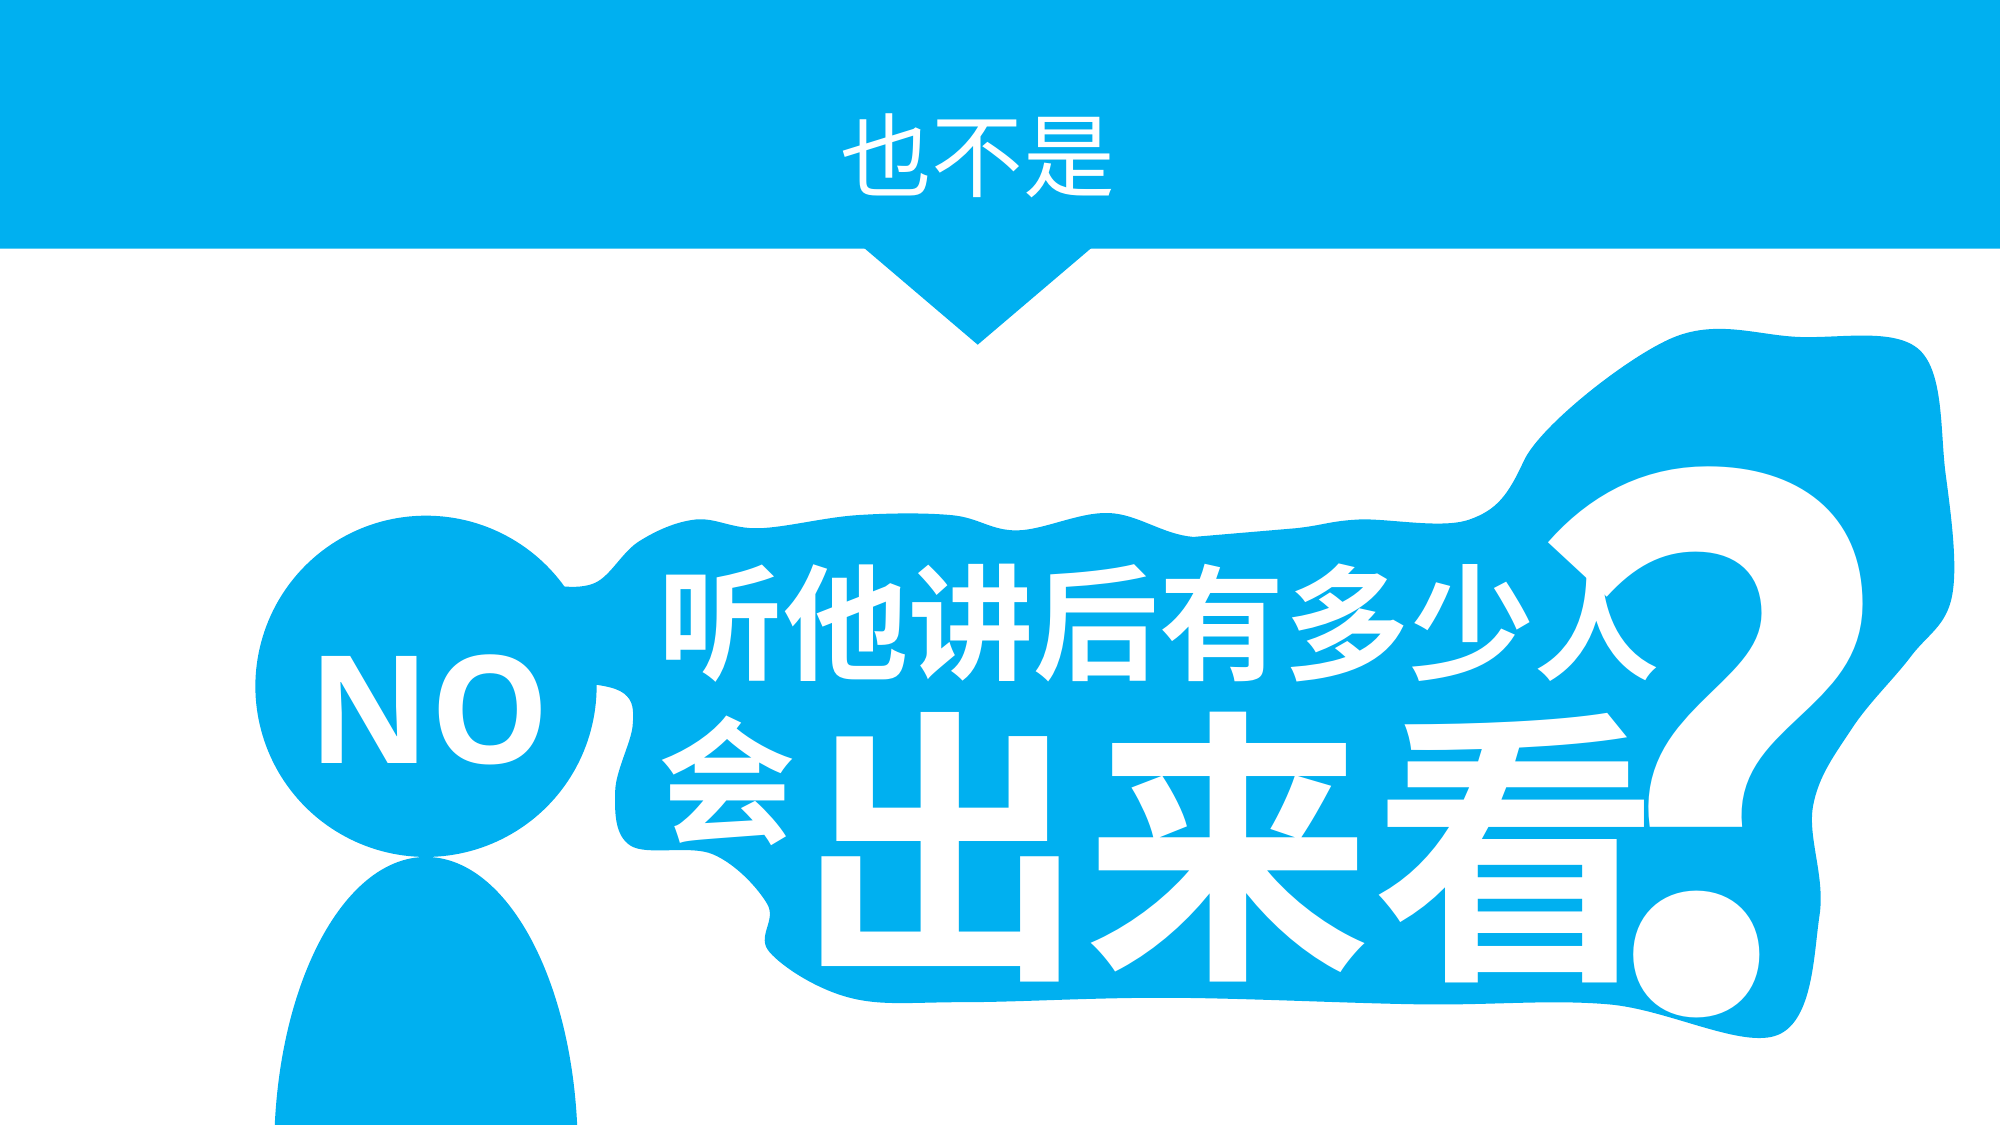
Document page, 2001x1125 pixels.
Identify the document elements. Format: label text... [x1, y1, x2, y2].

text_box 也不是 [825, 91, 1131, 216]
text_box [566, 485, 1510, 851]
text_box [840, 229, 1116, 347]
text_box [734, 869, 782, 965]
text_box [0, 0, 2000, 250]
text_box [299, 802, 553, 857]
text_box [273, 855, 579, 1125]
text_box 听他讲后有多少人 会 [644, 538, 1510, 869]
text_box NO [294, 606, 566, 802]
text_box 出来看 [782, 661, 1676, 1022]
text_box [254, 514, 598, 797]
text_box ？ [1510, 287, 2000, 1125]
